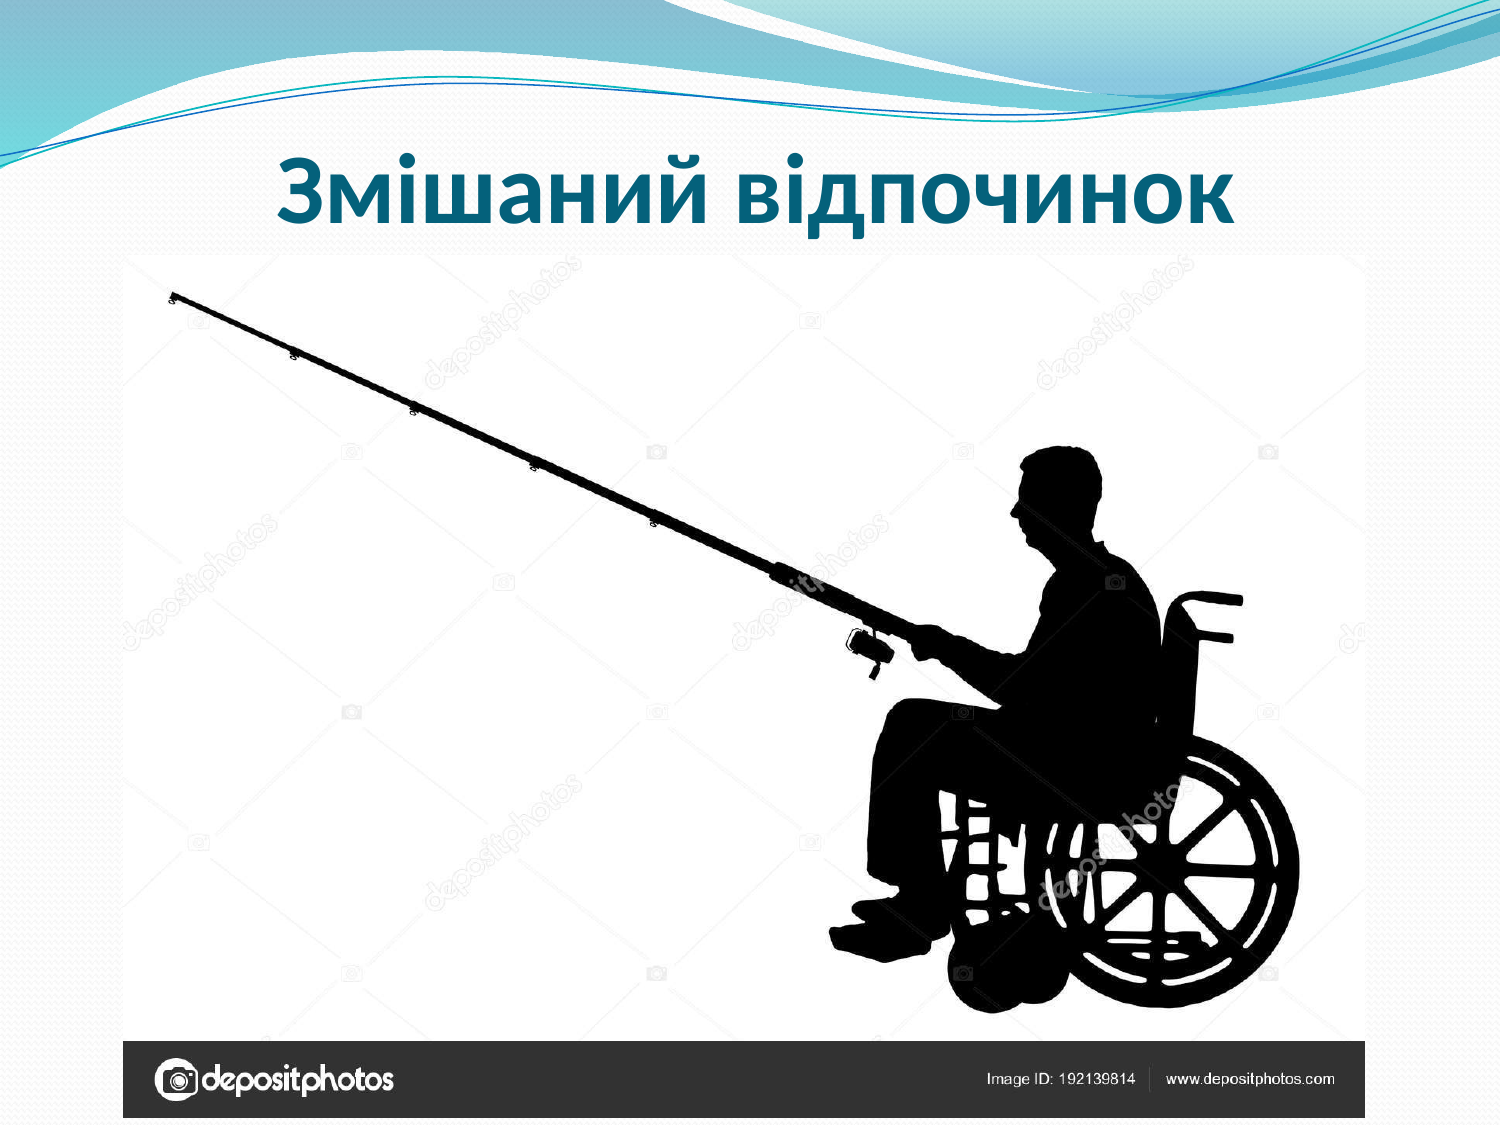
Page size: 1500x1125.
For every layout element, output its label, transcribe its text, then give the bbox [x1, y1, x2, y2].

picture [123, 255, 1365, 1118]
title Змішаний відпочинок [75, 115, 1438, 244]
